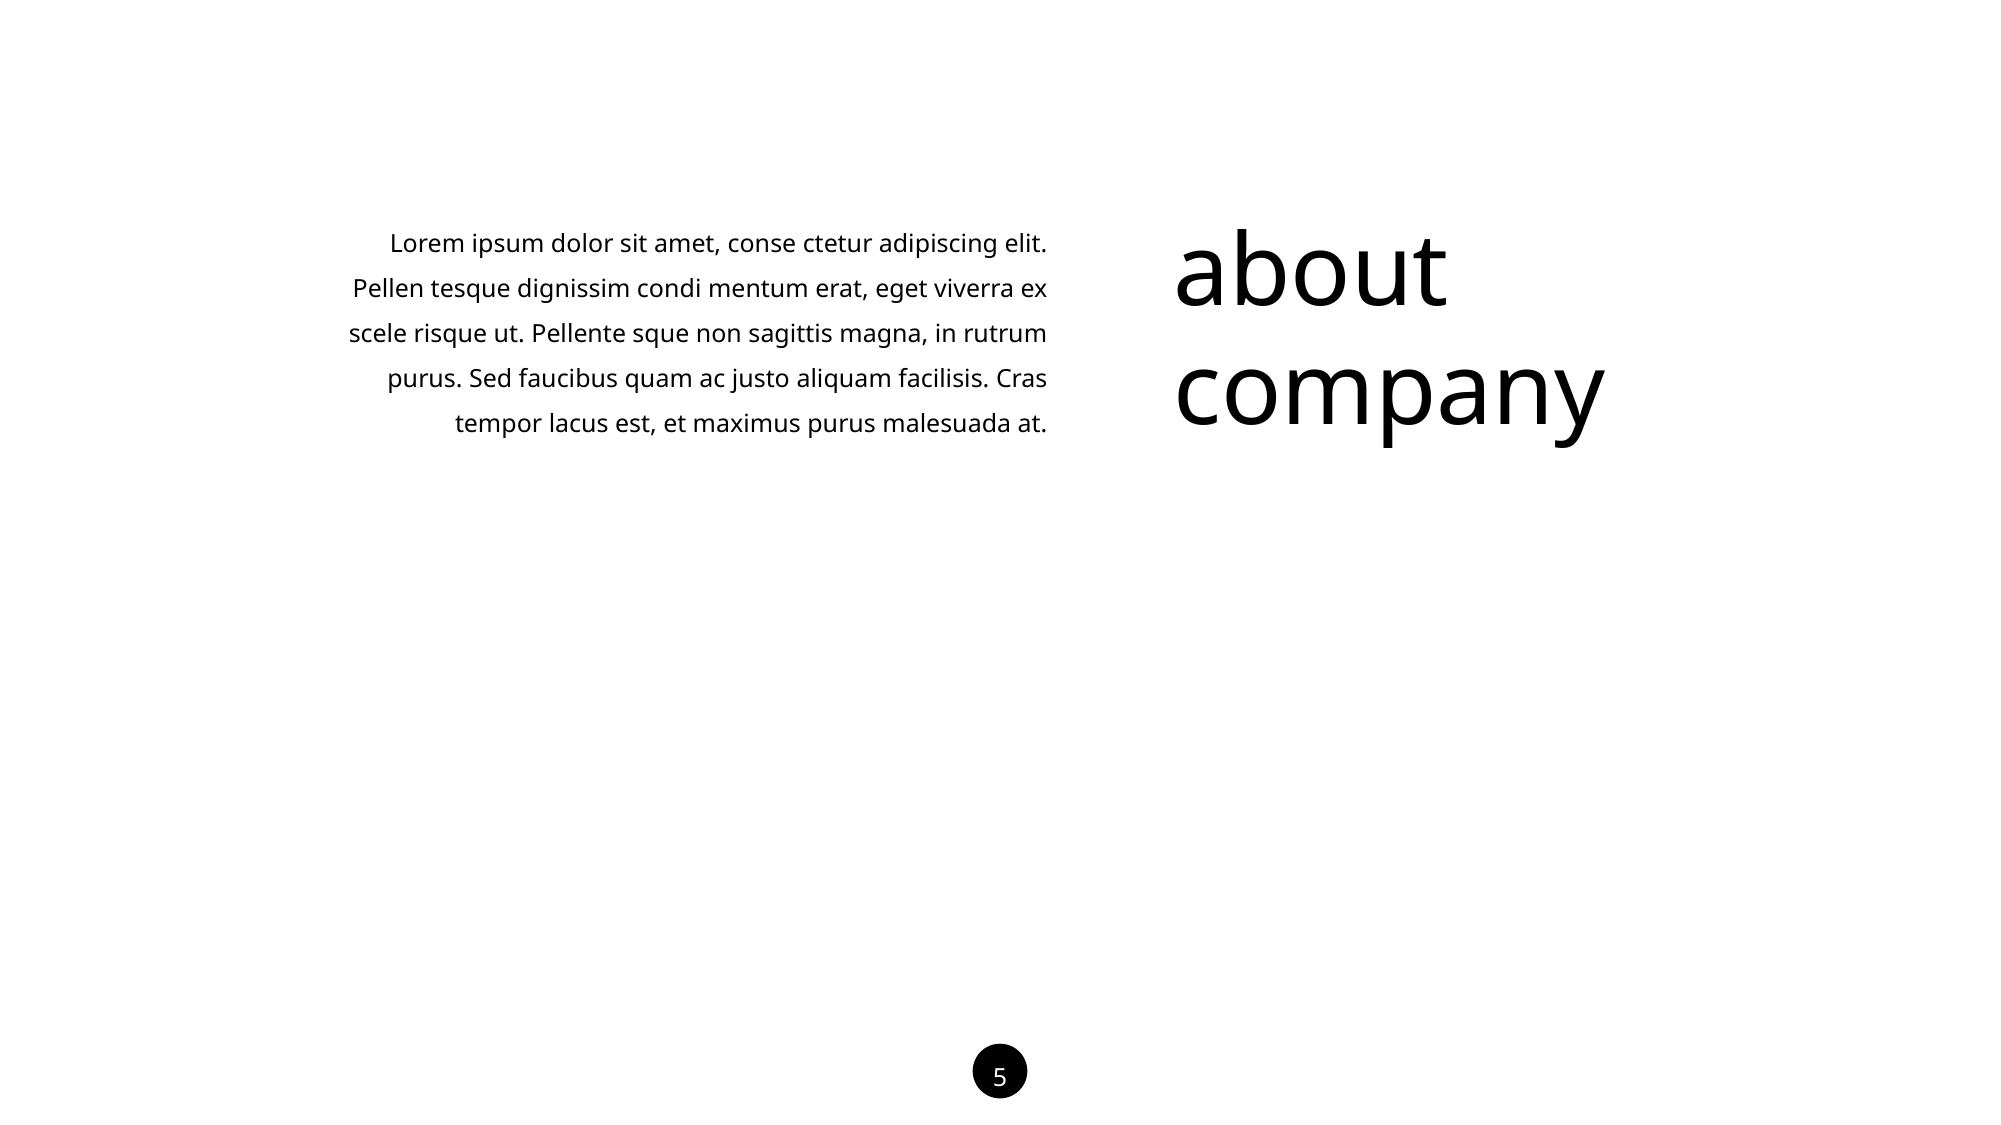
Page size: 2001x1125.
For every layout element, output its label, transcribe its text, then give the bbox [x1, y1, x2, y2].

picture [0, 636, 2000, 1125]
text_box Lorem ipsum dolor sit amet, conse ctetur adipiscing elit. Pellen tesque dignissim condi mentum erat, eget viverra ex scele risque ut. Pellente sque non sagittis magna, in rutrum purus. Sed faucibus quam ac justo aliquam facilisis. Cras tempor lacus est, et maximus purus malesuada at. [310, 205, 1064, 445]
text_box about company [1158, 197, 1698, 453]
